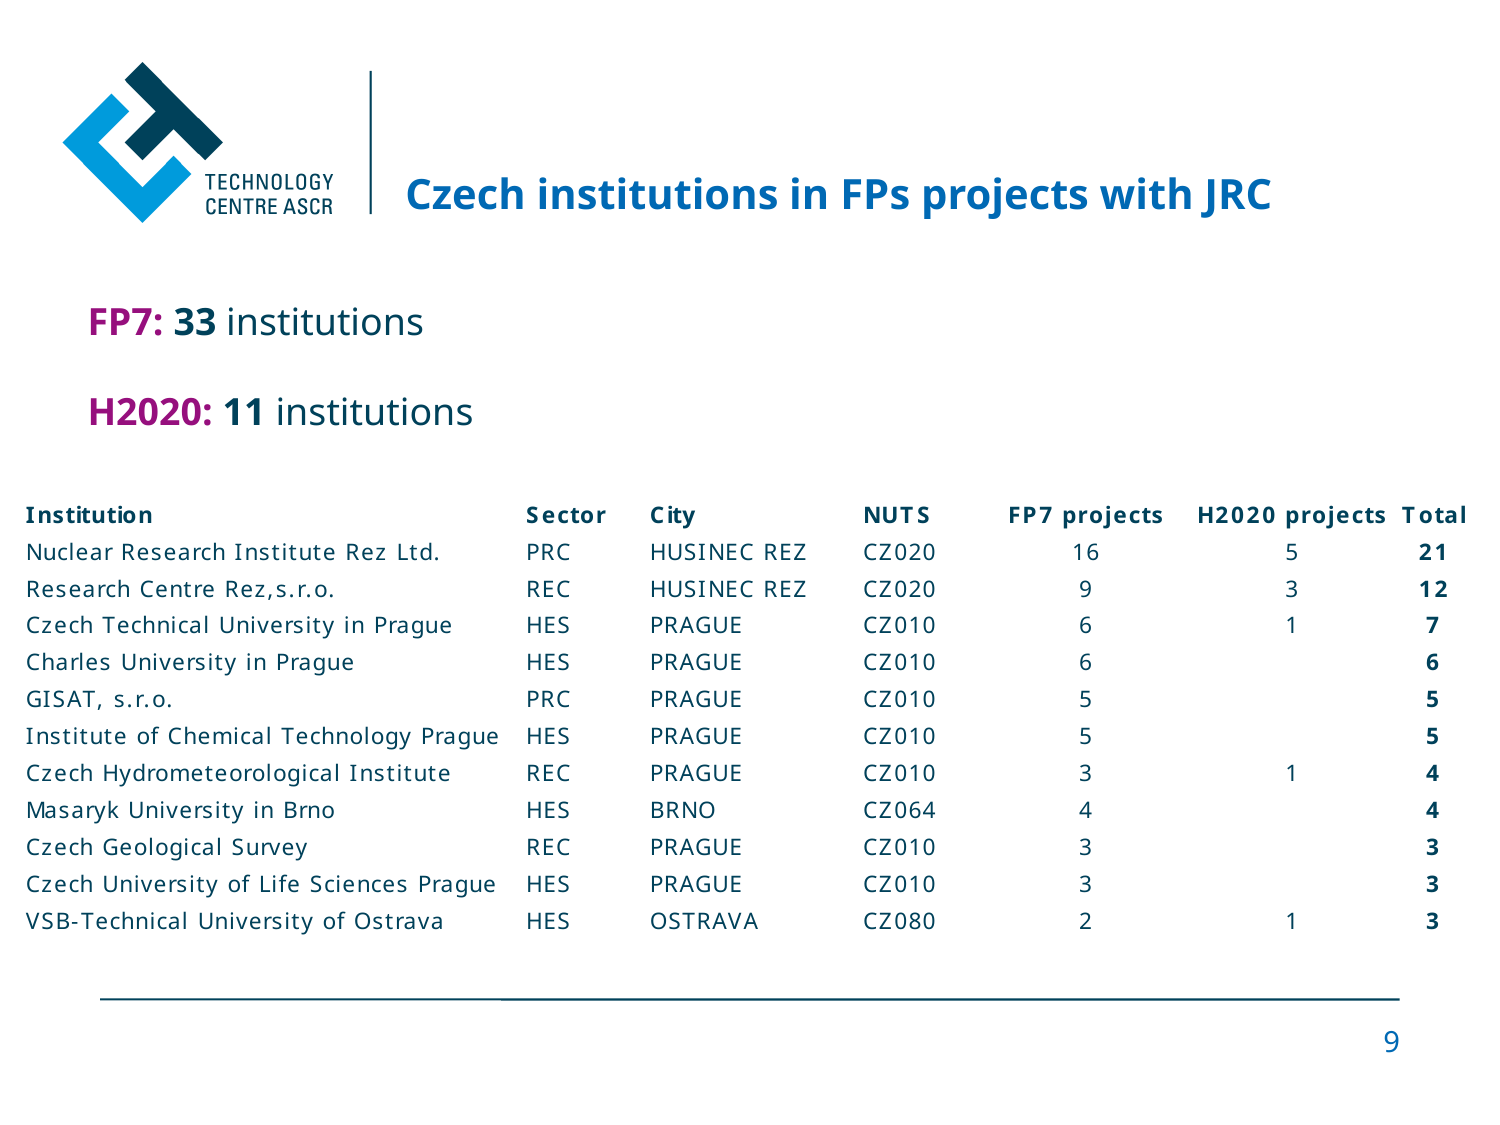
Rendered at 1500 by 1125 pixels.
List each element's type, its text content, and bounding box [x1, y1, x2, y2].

slide_number 9 [1049, 1022, 1401, 1102]
text_box FP7: 33 institutions H2020: 11 institutions [72, 290, 746, 441]
picture [0, 0, 396, 246]
title Czech institutions in FPs projects with JRC [390, 59, 1474, 226]
picture [19, 491, 1474, 937]
